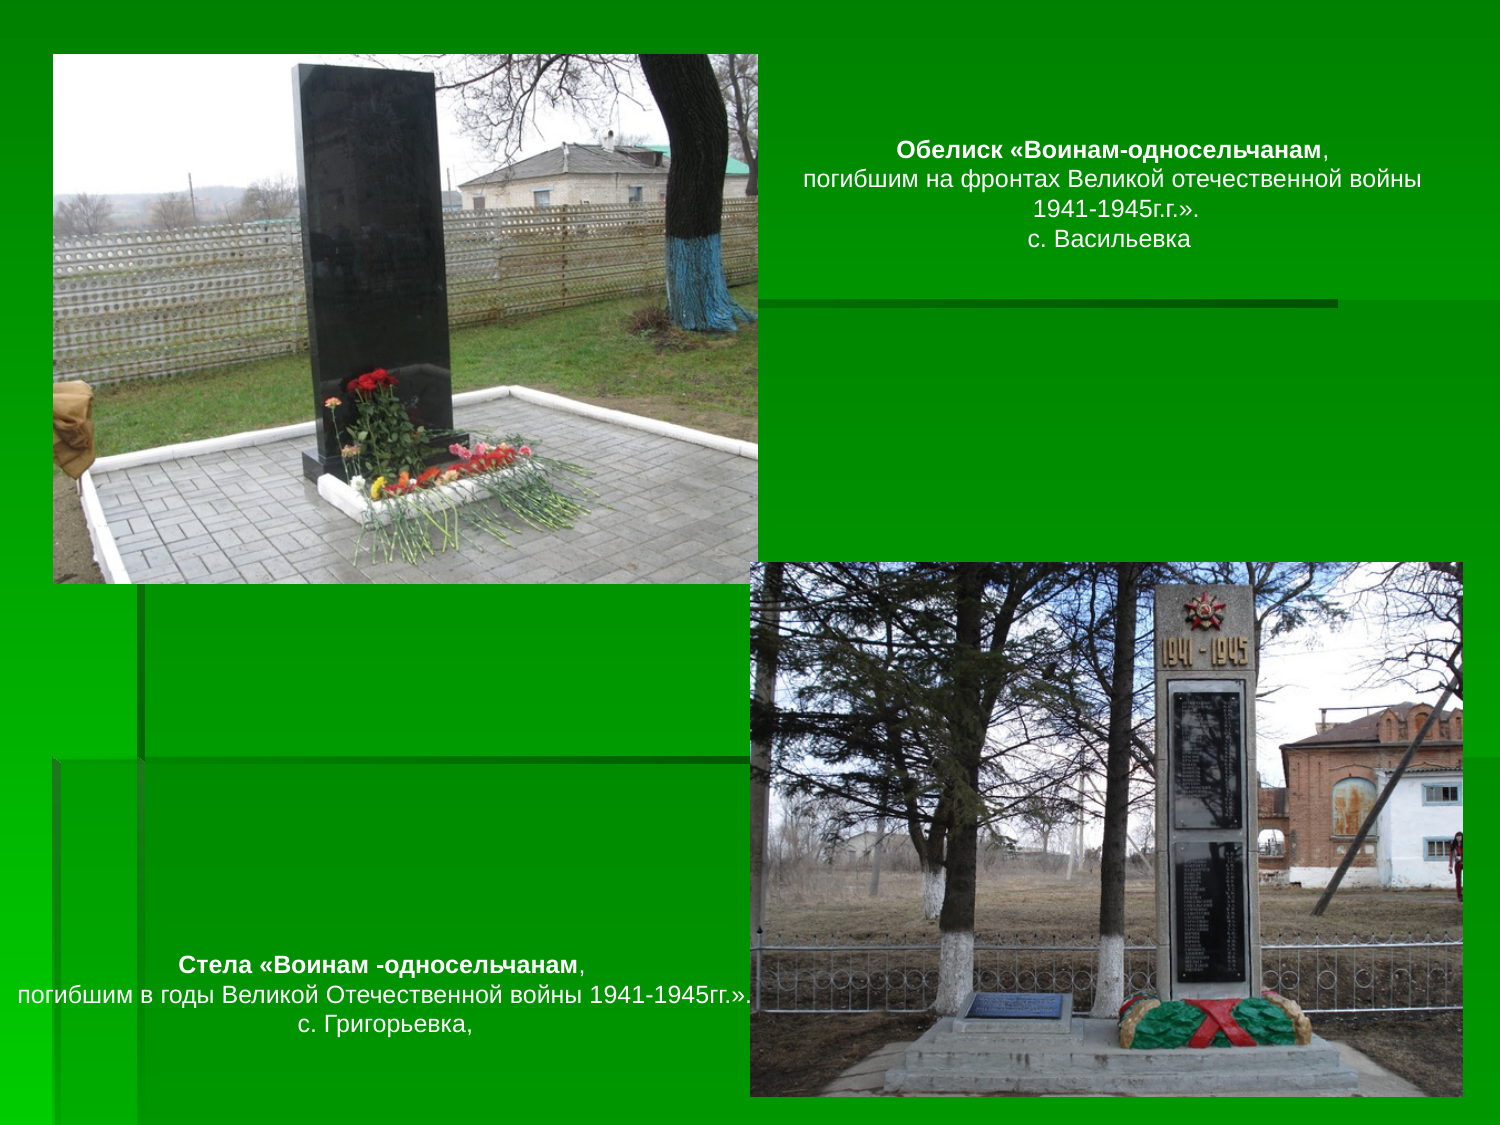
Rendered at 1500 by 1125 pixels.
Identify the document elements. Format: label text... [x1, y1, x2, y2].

picture [52, 54, 1463, 1098]
text_box Стела «Воинам -односельчанам, погибшим в годы Великой Отечественной войны 1941-1945гг.». с. Григорьевка, [2, 940, 744, 1046]
text_box Обелиск «Воинам-односельчанам, погибшим на фронтах Великой отечественной войны 1941-1945г.г.». с. Васильевка [788, 125, 1445, 261]
